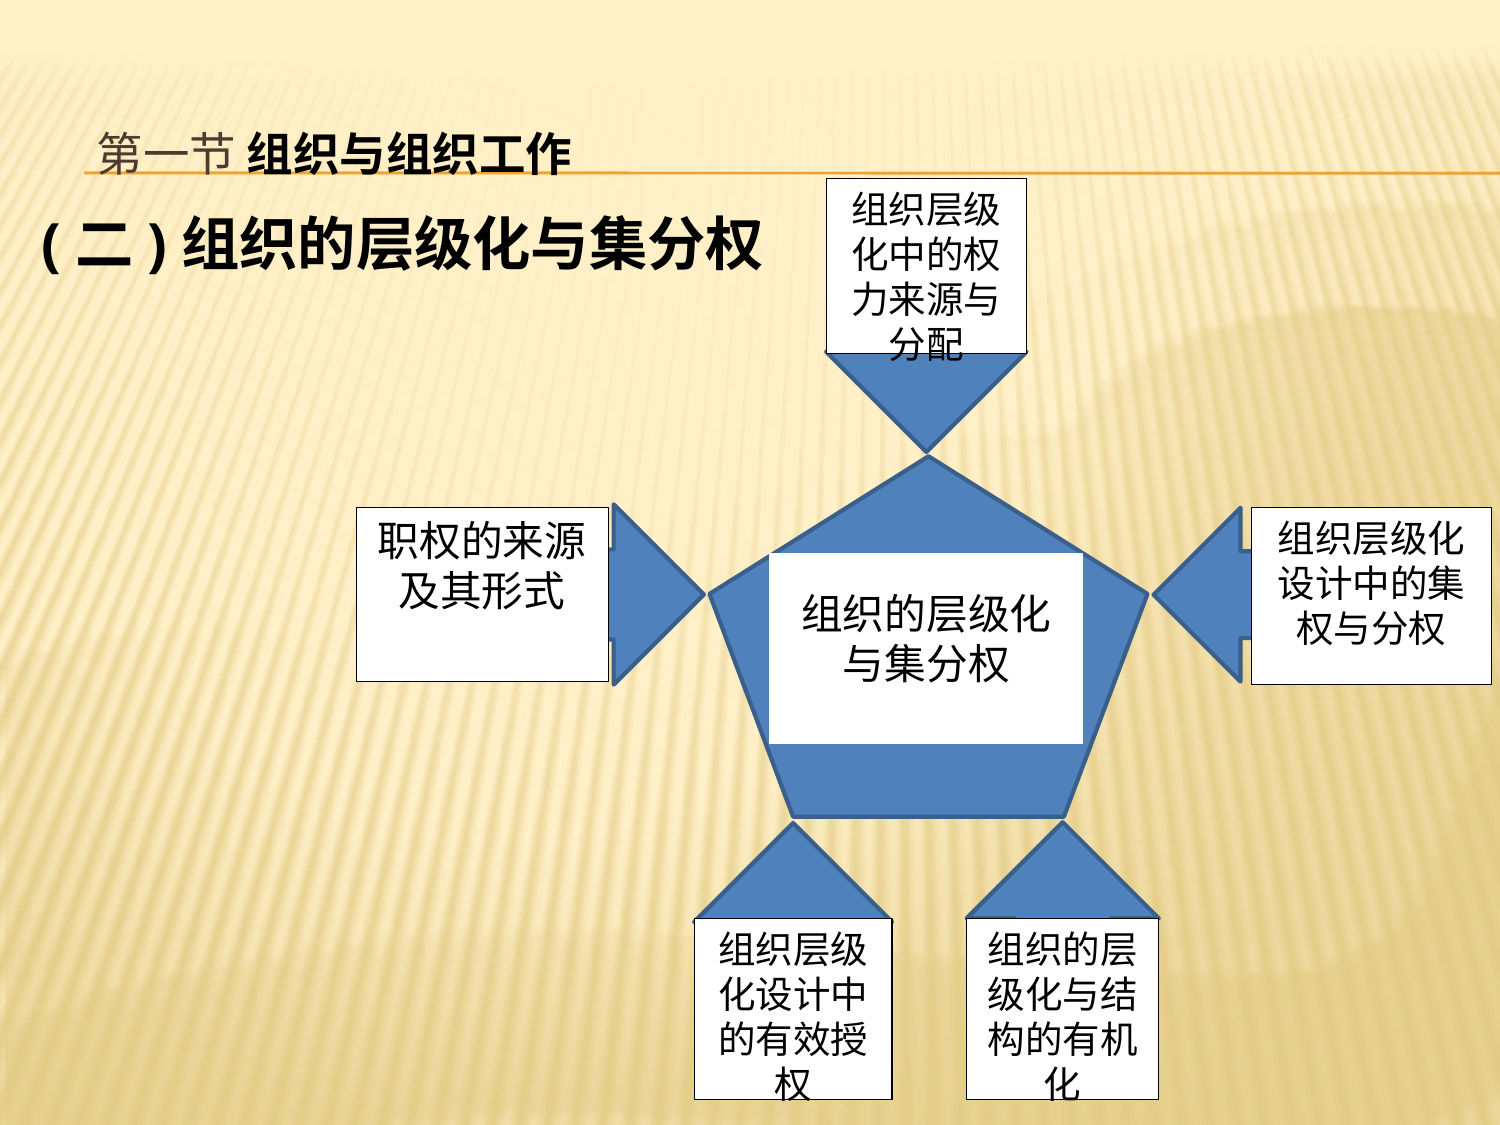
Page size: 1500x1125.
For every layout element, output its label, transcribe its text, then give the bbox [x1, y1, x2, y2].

text_box (二)组织的层级化与集分权 [27, 199, 345, 285]
title 第一节 组织与组织工作 [82, 117, 1432, 199]
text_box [355, 178, 1492, 1100]
